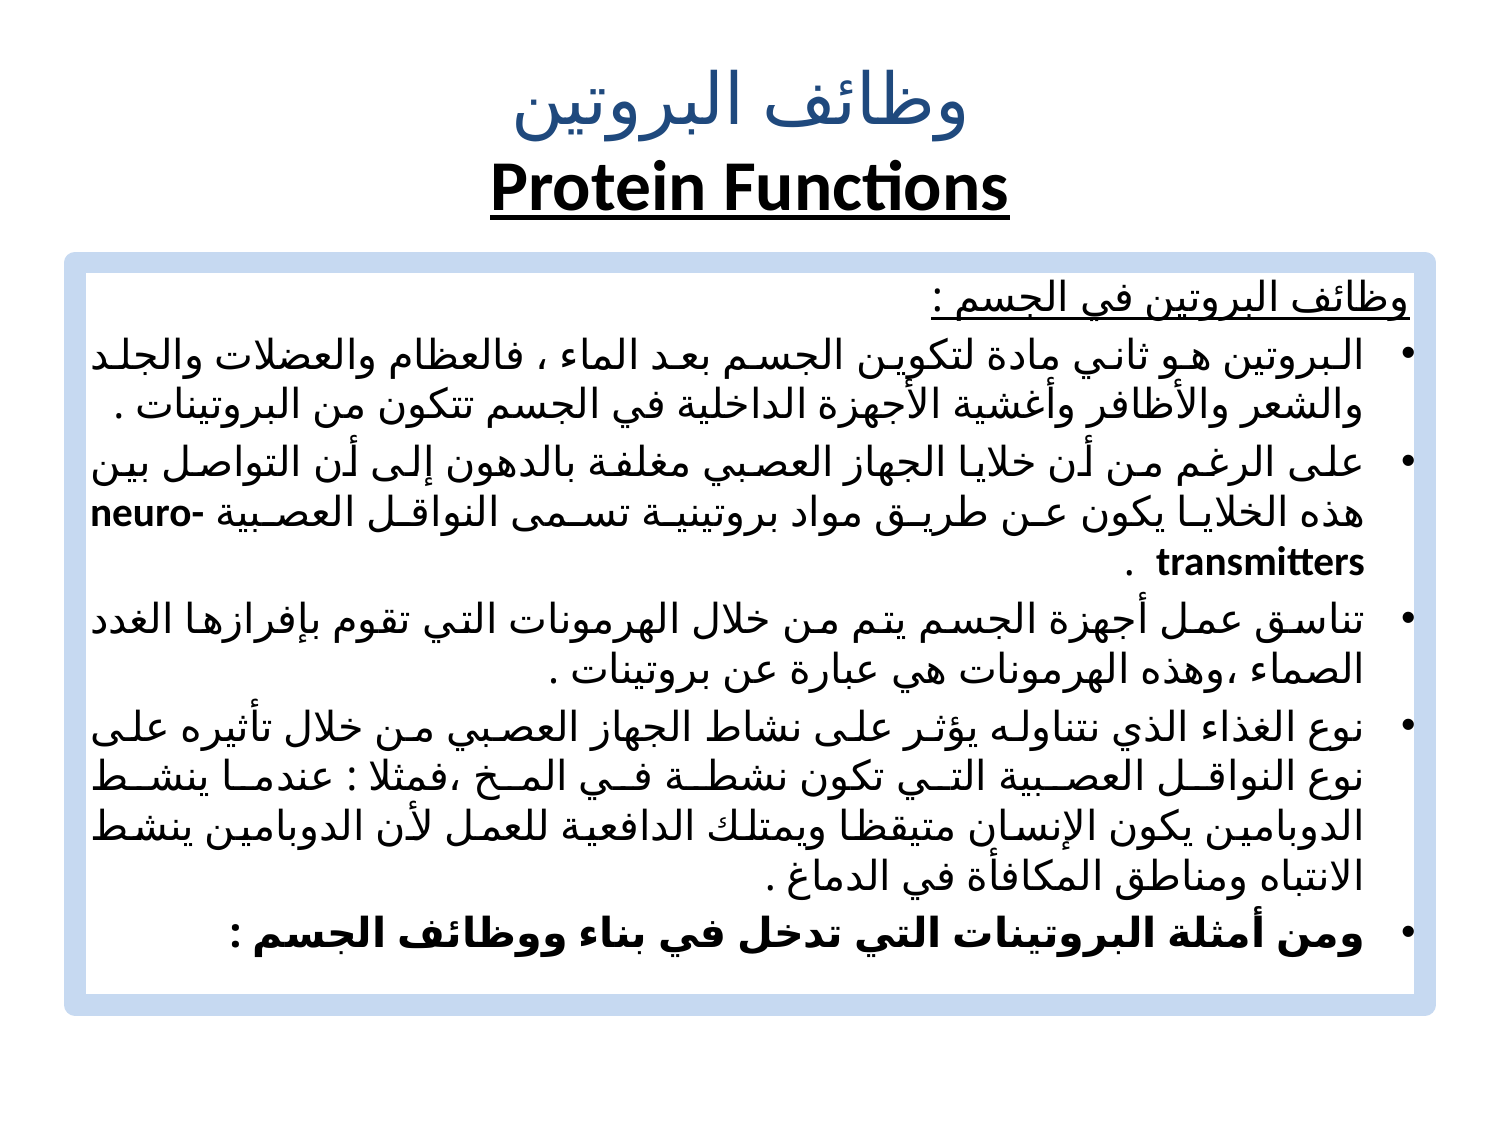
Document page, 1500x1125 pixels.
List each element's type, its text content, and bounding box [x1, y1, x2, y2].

list وظائف البروتين في الجسم : البروتين هو ثاني مادة لتكوين الجسم بعد الماء ، فالعظام والعضلات والجلد والشعر والأظافر وأغشية الأجهزة الداخلية في الجسم تتكون من البروتينات . على الرغم من أن خلايا الجهاز العصبي مغلفة بالدهون إلى أن التواصل بين هذه الخلايا يكون عن طريق مواد بروتينية تسمى النواقل العصبية neuro-transmitters . تناسق عمل أجهزة الجسم يتم من خلال الهرمونات التي تقوم بإفرازها الغدد الصماء ،وهذه الهرمونات هي عبارة عن بروتينات . نوع الغذاء الذي نتناوله يؤثر على نشاط الجهاز العصبي من خلال تأثيره على نوع النواقل العصبية التي تكون نشطة في المخ ،فمثلا : عندما ينشط الدوبامين يكون الإنسان متيقظا ويمتلك الدافعية للعمل لأن الدوبامين ينشط الانتباه ومناطق المكافأة في الدماغ . ومن أمثلة البروتينات التي تدخل في بناء ووظائف الجسم : [75, 262, 1425, 1005]
title وظائف البروتين Protein Functions [75, 45, 1425, 233]
